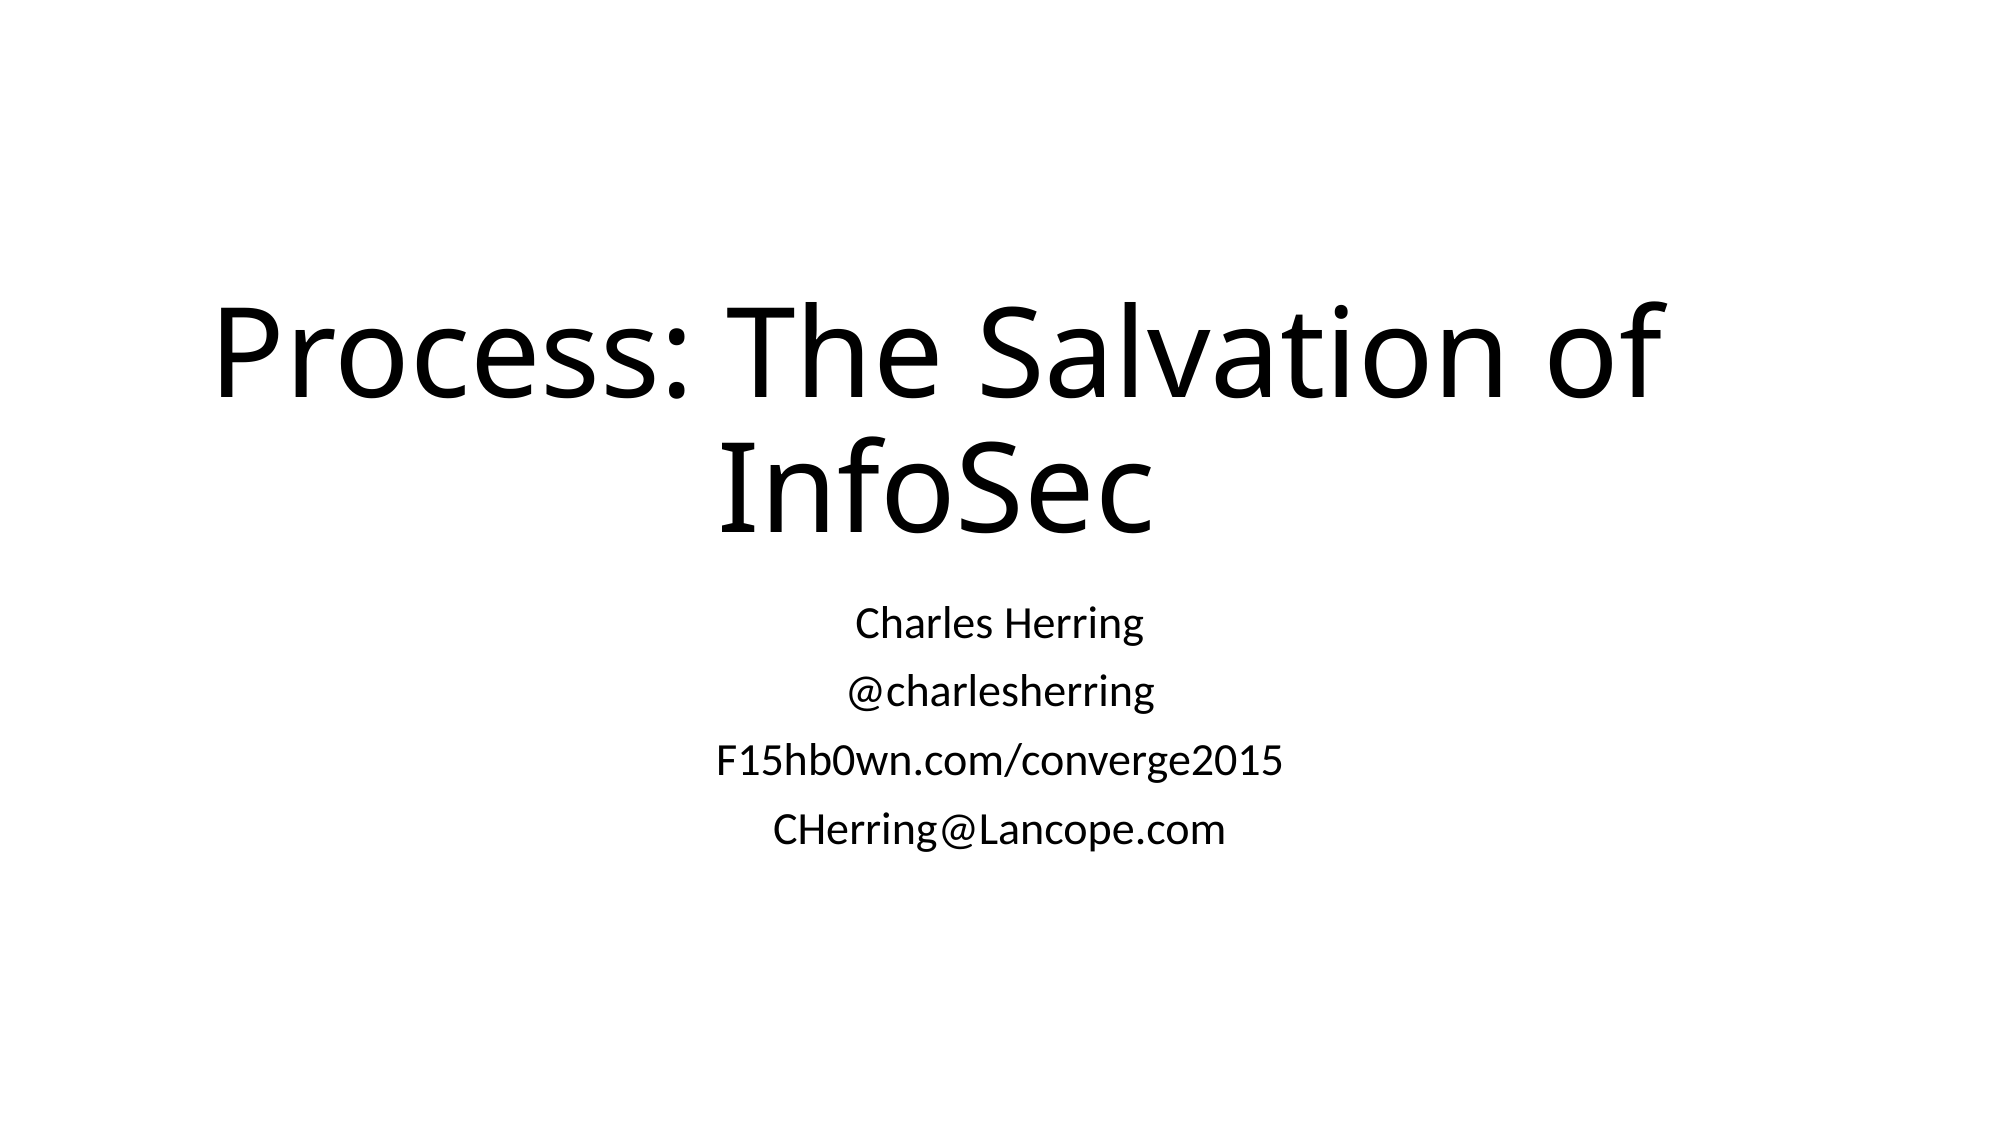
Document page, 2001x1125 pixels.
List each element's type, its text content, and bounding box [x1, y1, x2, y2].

title Process: The Salvation of InfoSec [91, 175, 1783, 567]
subtitle Charles Herring @charlesherring F15hb0wn.com/converge2015 CHerring@Lancope.com [249, 590, 1750, 863]
